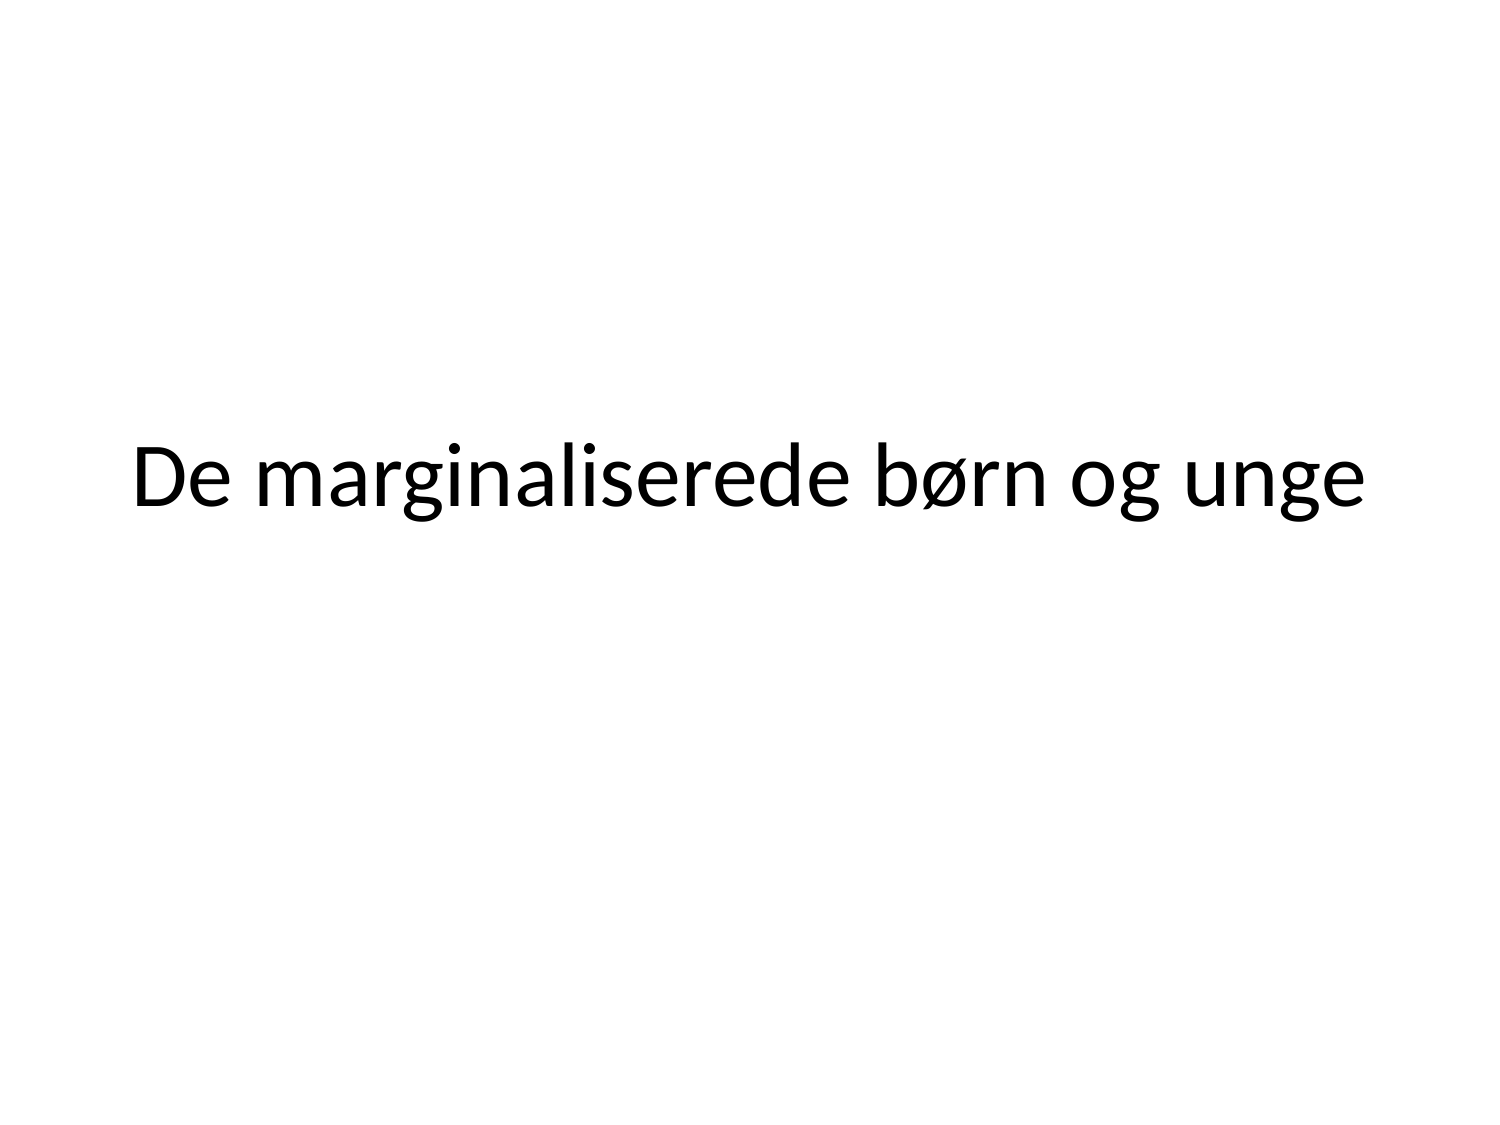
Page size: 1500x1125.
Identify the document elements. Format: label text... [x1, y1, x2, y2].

title De marginaliserede børn og unge [112, 349, 1388, 591]
